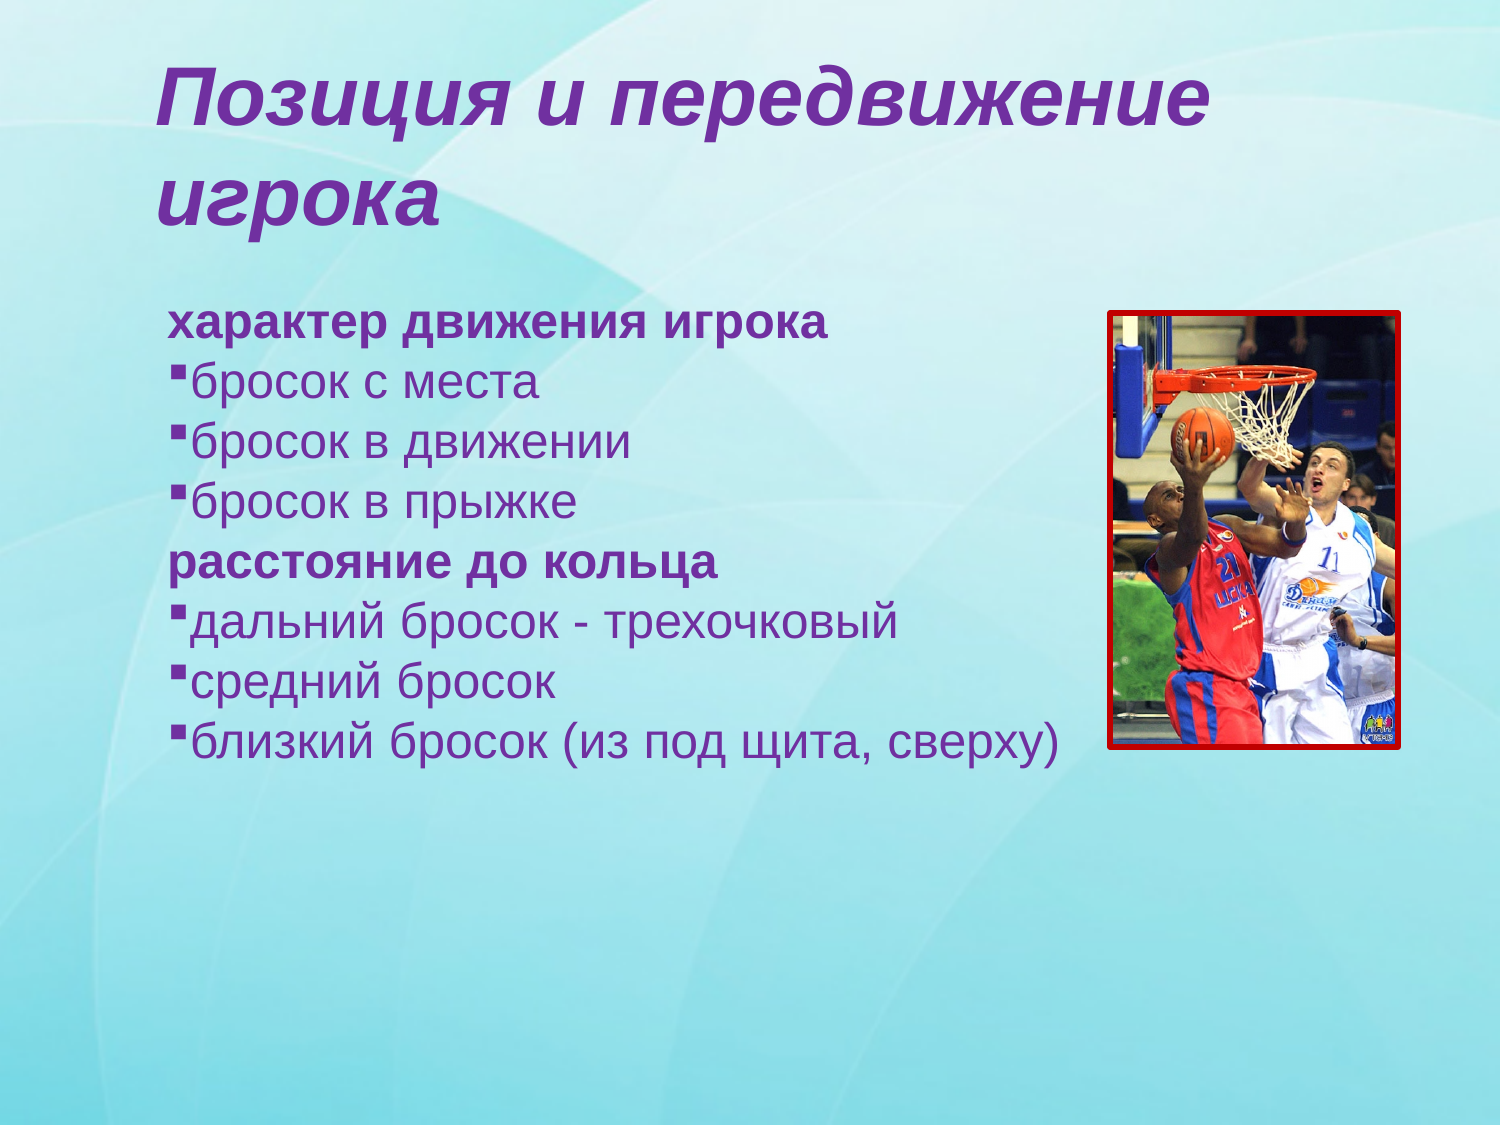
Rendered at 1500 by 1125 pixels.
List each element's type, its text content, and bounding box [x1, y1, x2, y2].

text_box характер движения игрока бросок с места бросок в движении бросок в прыжке расстояние до кольца дальний бросок - трехочковый средний бросок близкий бросок (из под щита, сверху) [152, 281, 1114, 776]
text_box Позиция и передвижение игрока [140, 35, 1371, 295]
picture [0, 0, 1500, 1125]
